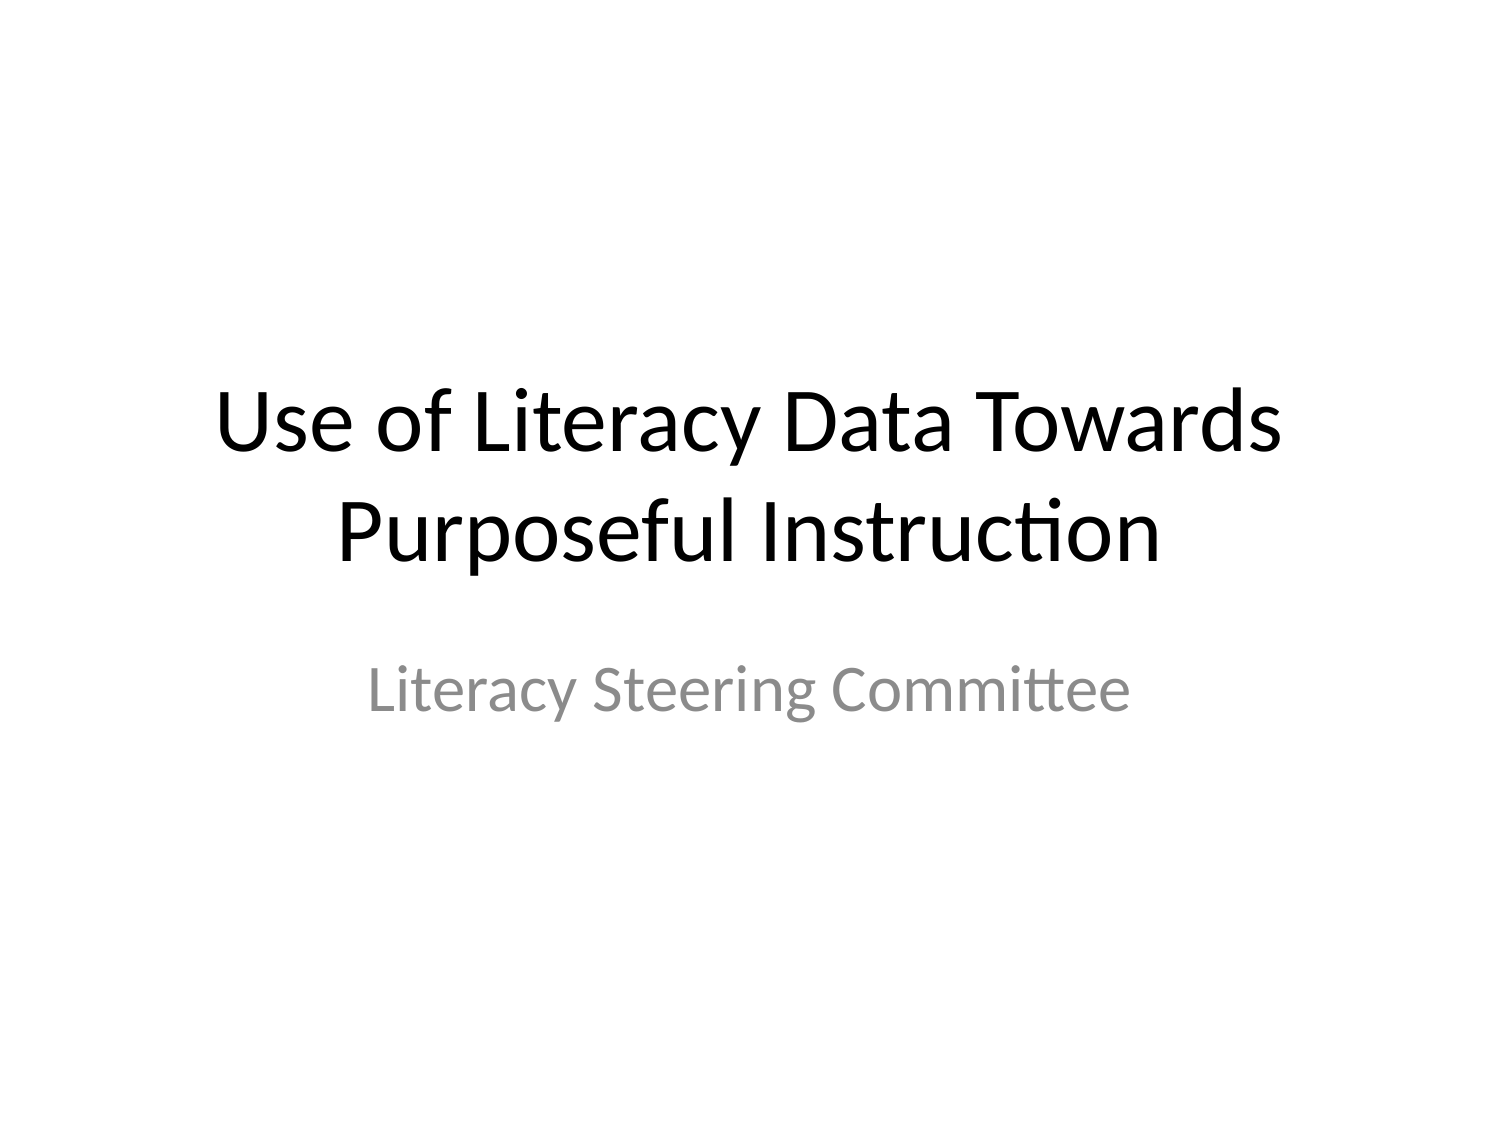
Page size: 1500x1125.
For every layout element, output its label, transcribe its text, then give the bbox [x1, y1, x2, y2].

title Use of Literacy Data Towards Purposeful Instruction [112, 349, 1388, 591]
subtitle Literacy Steering Committee [225, 637, 1275, 925]
